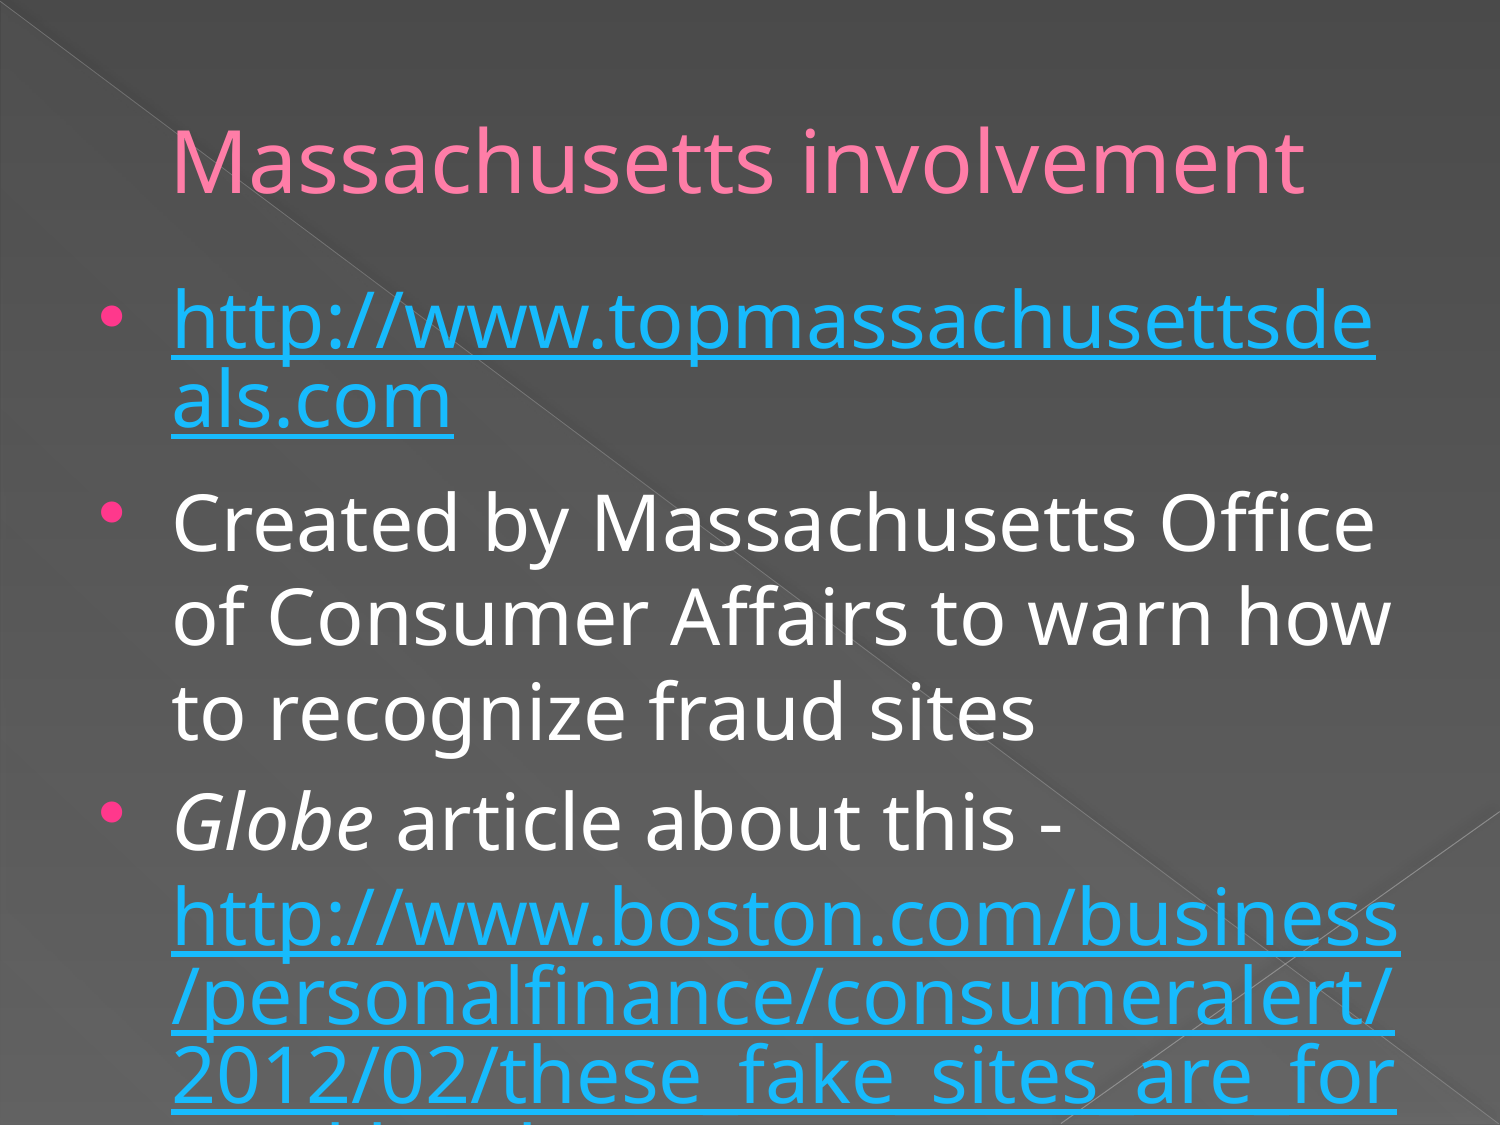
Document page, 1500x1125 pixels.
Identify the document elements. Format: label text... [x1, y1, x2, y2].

list http://www.topmassachusettsdeals.com Created by Massachusetts Office of Consumer Affairs to warn how to recognize fraud sites Globe article about this - http://www.boston.com/business/personalfinance/consumeralert/2012/02/these_fake_sites_are_for_real.html [75, 262, 1425, 1059]
title Massachusetts involvement [75, 43, 1425, 262]
